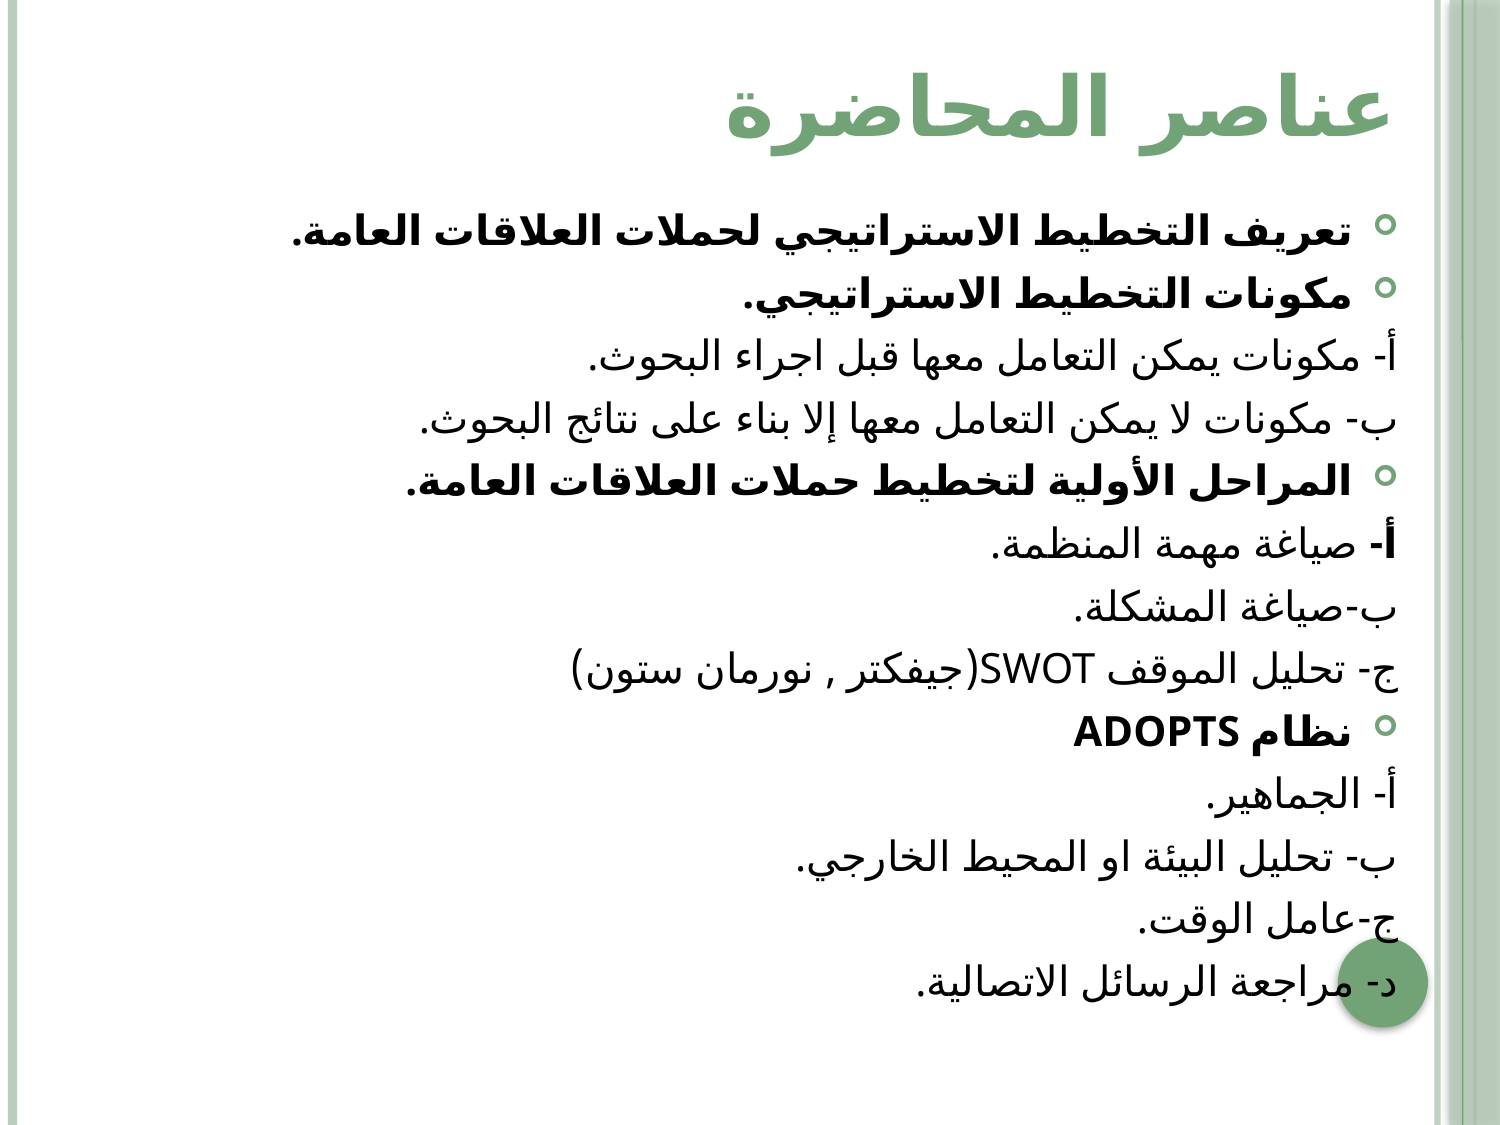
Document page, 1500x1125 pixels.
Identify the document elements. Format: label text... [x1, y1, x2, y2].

list تعريف التخطيط الاستراتيجي لحملات العلاقات العامة. مكونات التخطيط الاستراتيجي. أ- مكونات يمكن التعامل معها قبل اجراء البحوث. ب- مكونات لا يمكن التعامل معها إلا بناء على نتائج البحوث. المراحل الأولية لتخطيط حملات العلاقات العامة. أ- صياغة مهمة المنظمة. ب-صياغة المشكلة. ج- تحليل الموقف SWOT(جيفكتر , نورمان ستون) نظام ADOPTS أ- الجماهير. ب- تحليل البيئة او المحيط الخارجي. ج-عامل الوقت. د- مراجعة الرسائل الاتصالية. [76, 196, 1414, 1035]
title عناصر المحاضرة [75, 45, 1412, 161]
